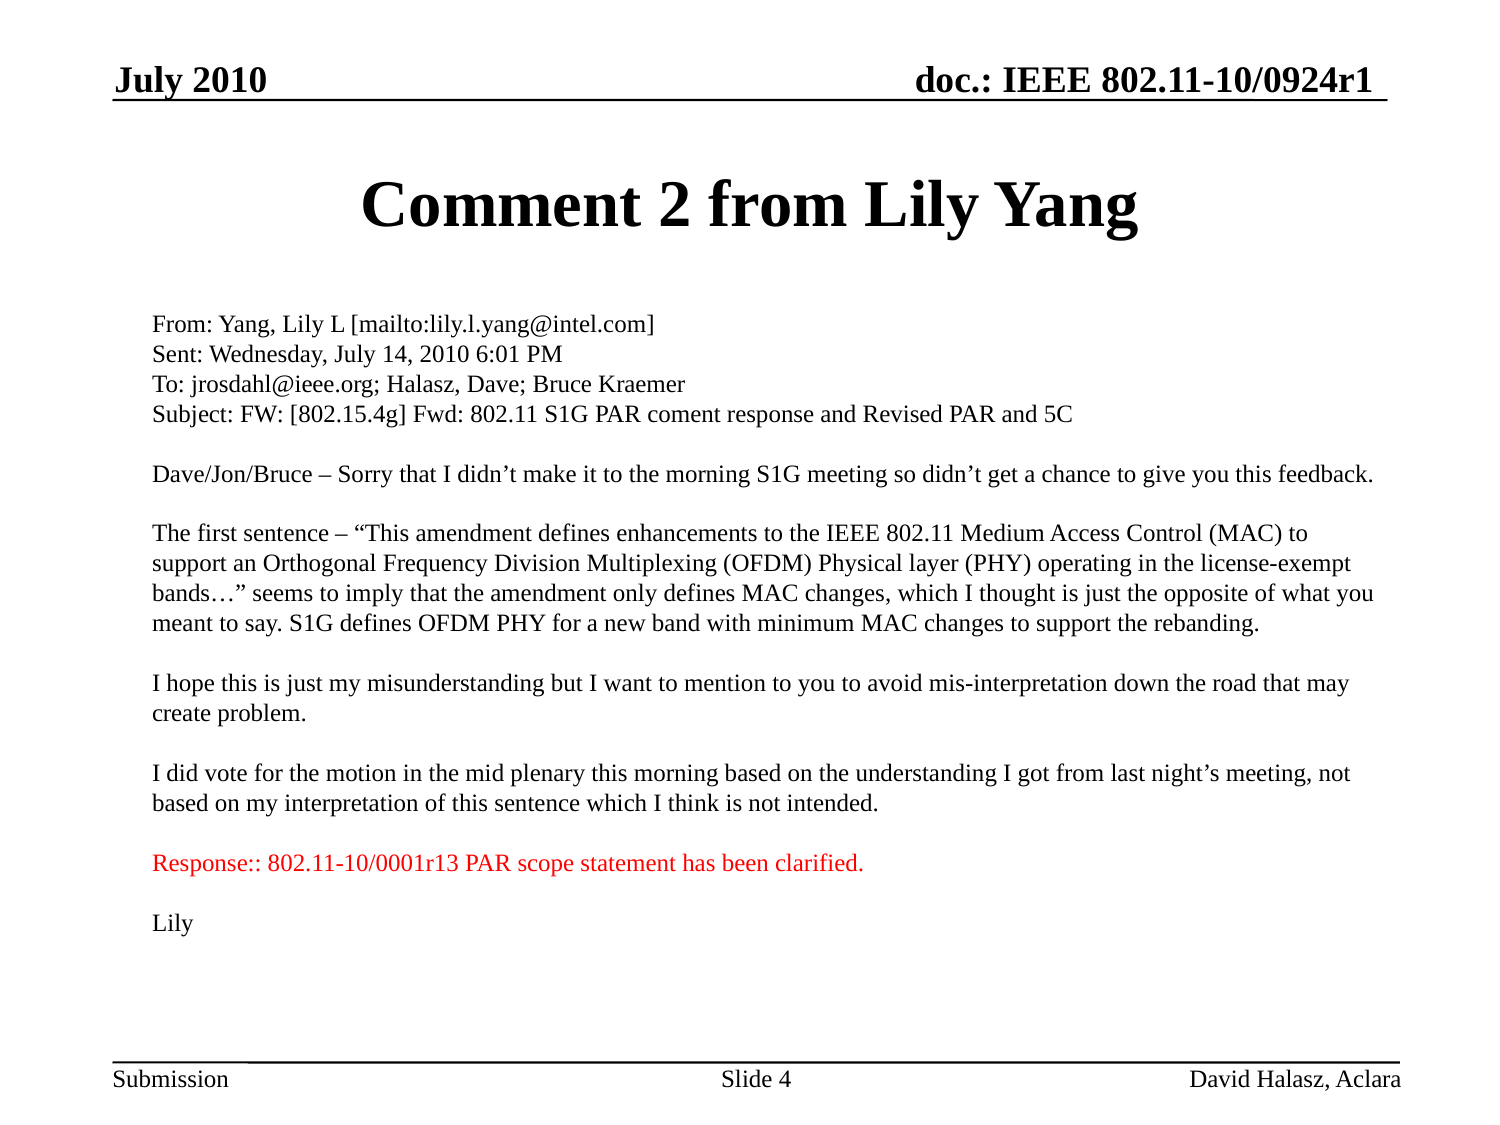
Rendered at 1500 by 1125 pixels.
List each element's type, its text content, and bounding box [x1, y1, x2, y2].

footer David Halasz, Aclara [1185, 1061, 1402, 1093]
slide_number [114, 54, 270, 101]
title Comment 2 from Lily Yang [112, 112, 1388, 288]
slide_number Slide 4 [712, 1061, 800, 1093]
text_box From: Yang, Lily L [mailto:lily.l.yang@intel.com] Sent: Wednesday, July 14, 2010 6:01 PM To: jrosdahl@ieee.org; Halasz, Dave; Bruce Kraemer Subject: FW: [802.15.4g] Fwd: 802.11 S1G PAR coment response and Revised PAR and 5C Dave/Jon/Bruce – Sorry that I didn’t make it to the morning S1G meeting so didn’t get a chance to give you this feedback. The first sentence – “This amendment defines enhancements to the IEEE 802.11 Medium Access Control (MAC) to support an Orthogonal Frequency Division Multiplexing (OFDM) Physical layer (PHY) operating in the license-exempt bands…” seems to imply that the amendment only defines MAC changes, which I thought is just the opposite of what you meant to say. S1G defines OFDM PHY for a new band with minimum MAC changes to support the rebanding. I hope this is just my misunderstanding but I want to mention to you to avoid mis-interpretation down the road that may create problem. I did vote for the motion in the mid plenary this morning based on the understanding I got from last night’s meeting, not based on my interpretation of this sentence which I think is not intended. Response:: 802.11-10/0001r13 PAR scope statement has been clarified. Lily [137, 299, 1400, 974]
